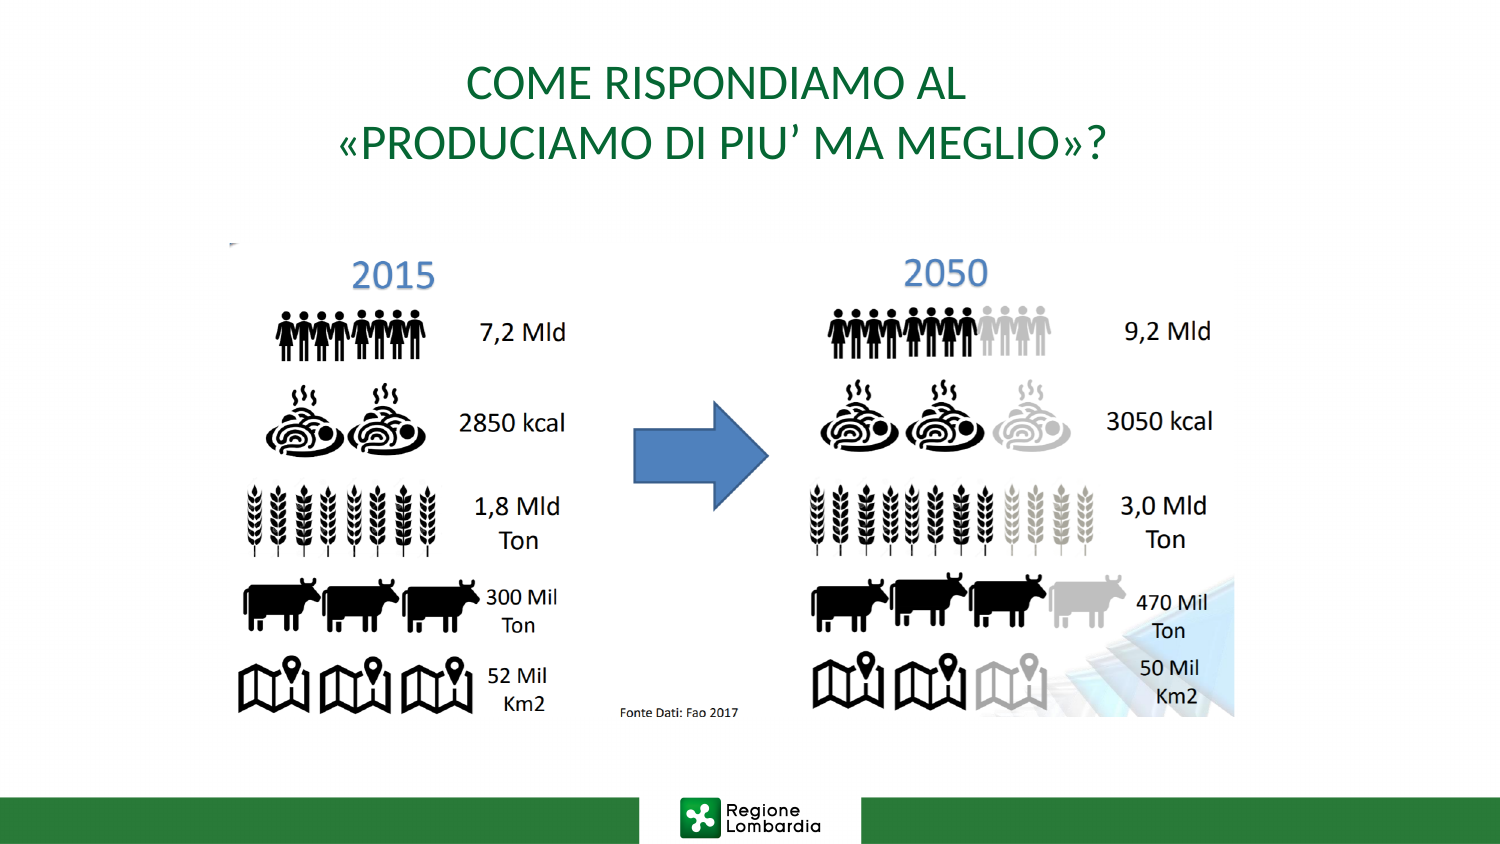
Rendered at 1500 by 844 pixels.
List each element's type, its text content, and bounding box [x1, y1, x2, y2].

text_box COME RISPONDIAMO AL «PRODUCIAMO DI PIU’ MA MEGLIO»? [135, 42, 1309, 178]
picture [0, 0, 1500, 844]
